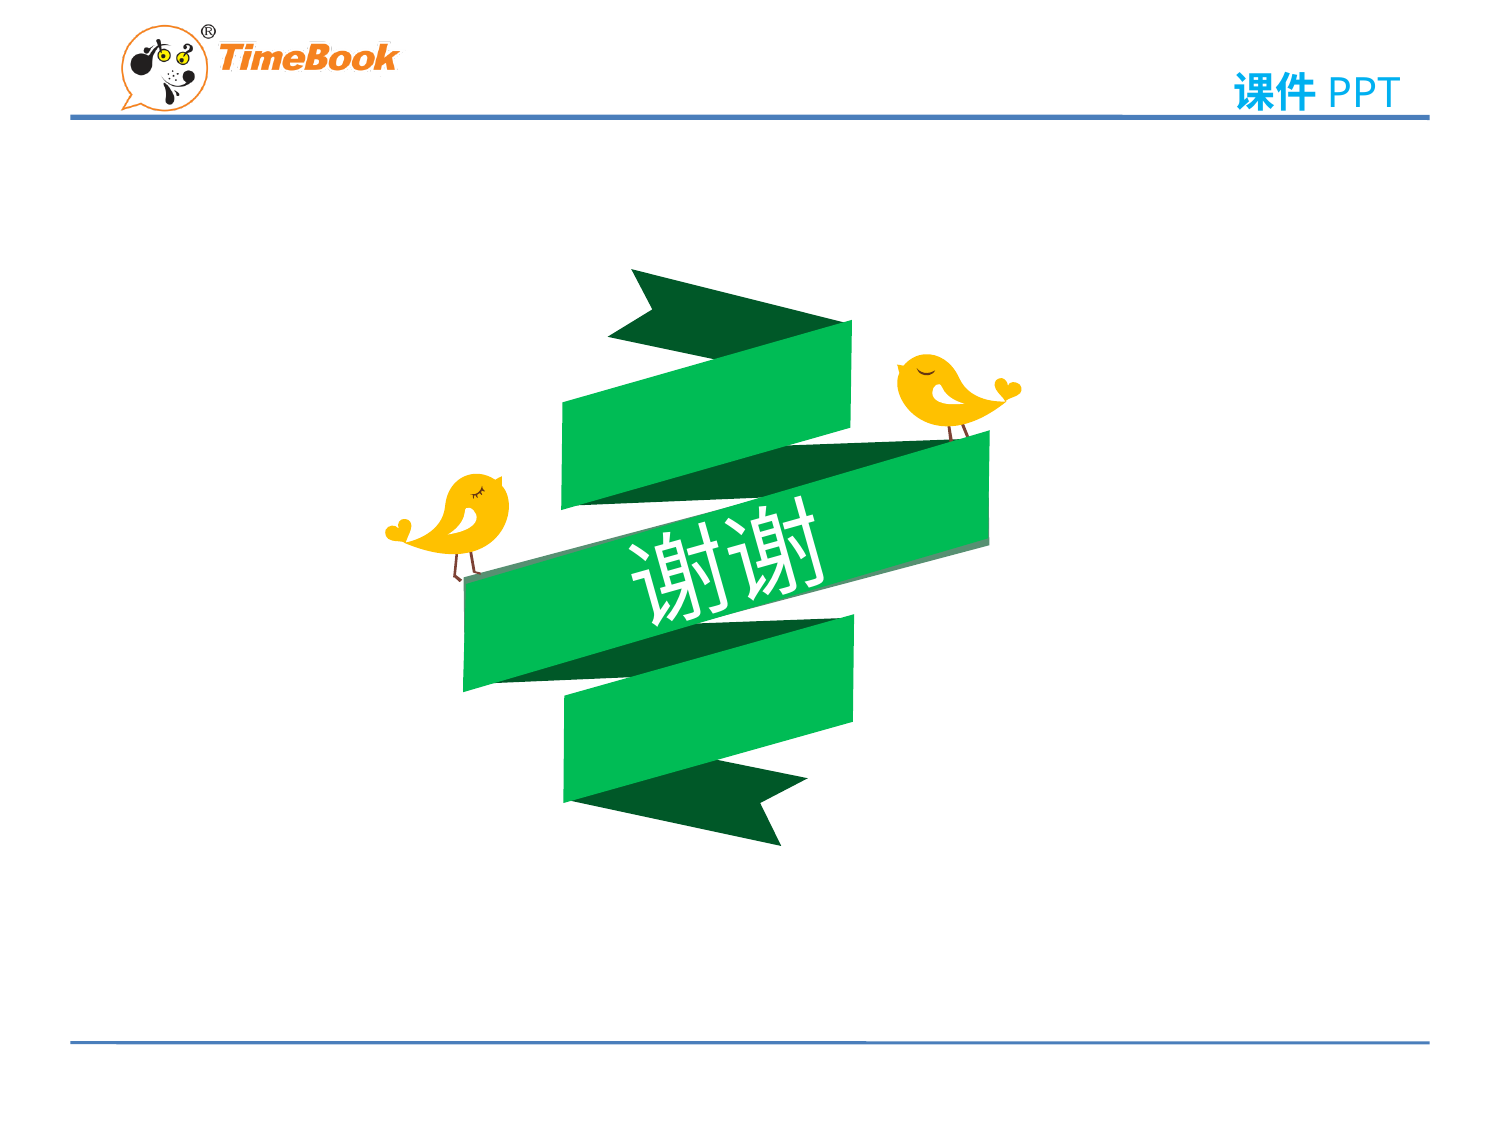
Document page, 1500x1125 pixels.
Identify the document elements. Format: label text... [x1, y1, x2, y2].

text_box [561, 656, 701, 705]
text_box [463, 520, 680, 593]
text_box [561, 319, 852, 511]
text_box [498, 618, 836, 683]
text_box [469, 552, 481, 575]
text_box 谢谢 [462, 430, 990, 693]
text_box [563, 614, 855, 804]
text_box [896, 354, 1022, 427]
text_box [916, 368, 936, 376]
text_box [765, 529, 990, 605]
picture [118, 22, 408, 113]
text_box [454, 574, 463, 583]
text_box [447, 507, 477, 535]
text_box [385, 473, 509, 555]
text_box [453, 554, 459, 578]
text_box [607, 270, 840, 360]
text_box [579, 439, 949, 506]
text_box [932, 384, 965, 405]
text_box [571, 760, 806, 846]
text_box [741, 419, 852, 460]
text_box [947, 427, 953, 441]
text_box [961, 425, 969, 437]
text_box [561, 371, 668, 443]
